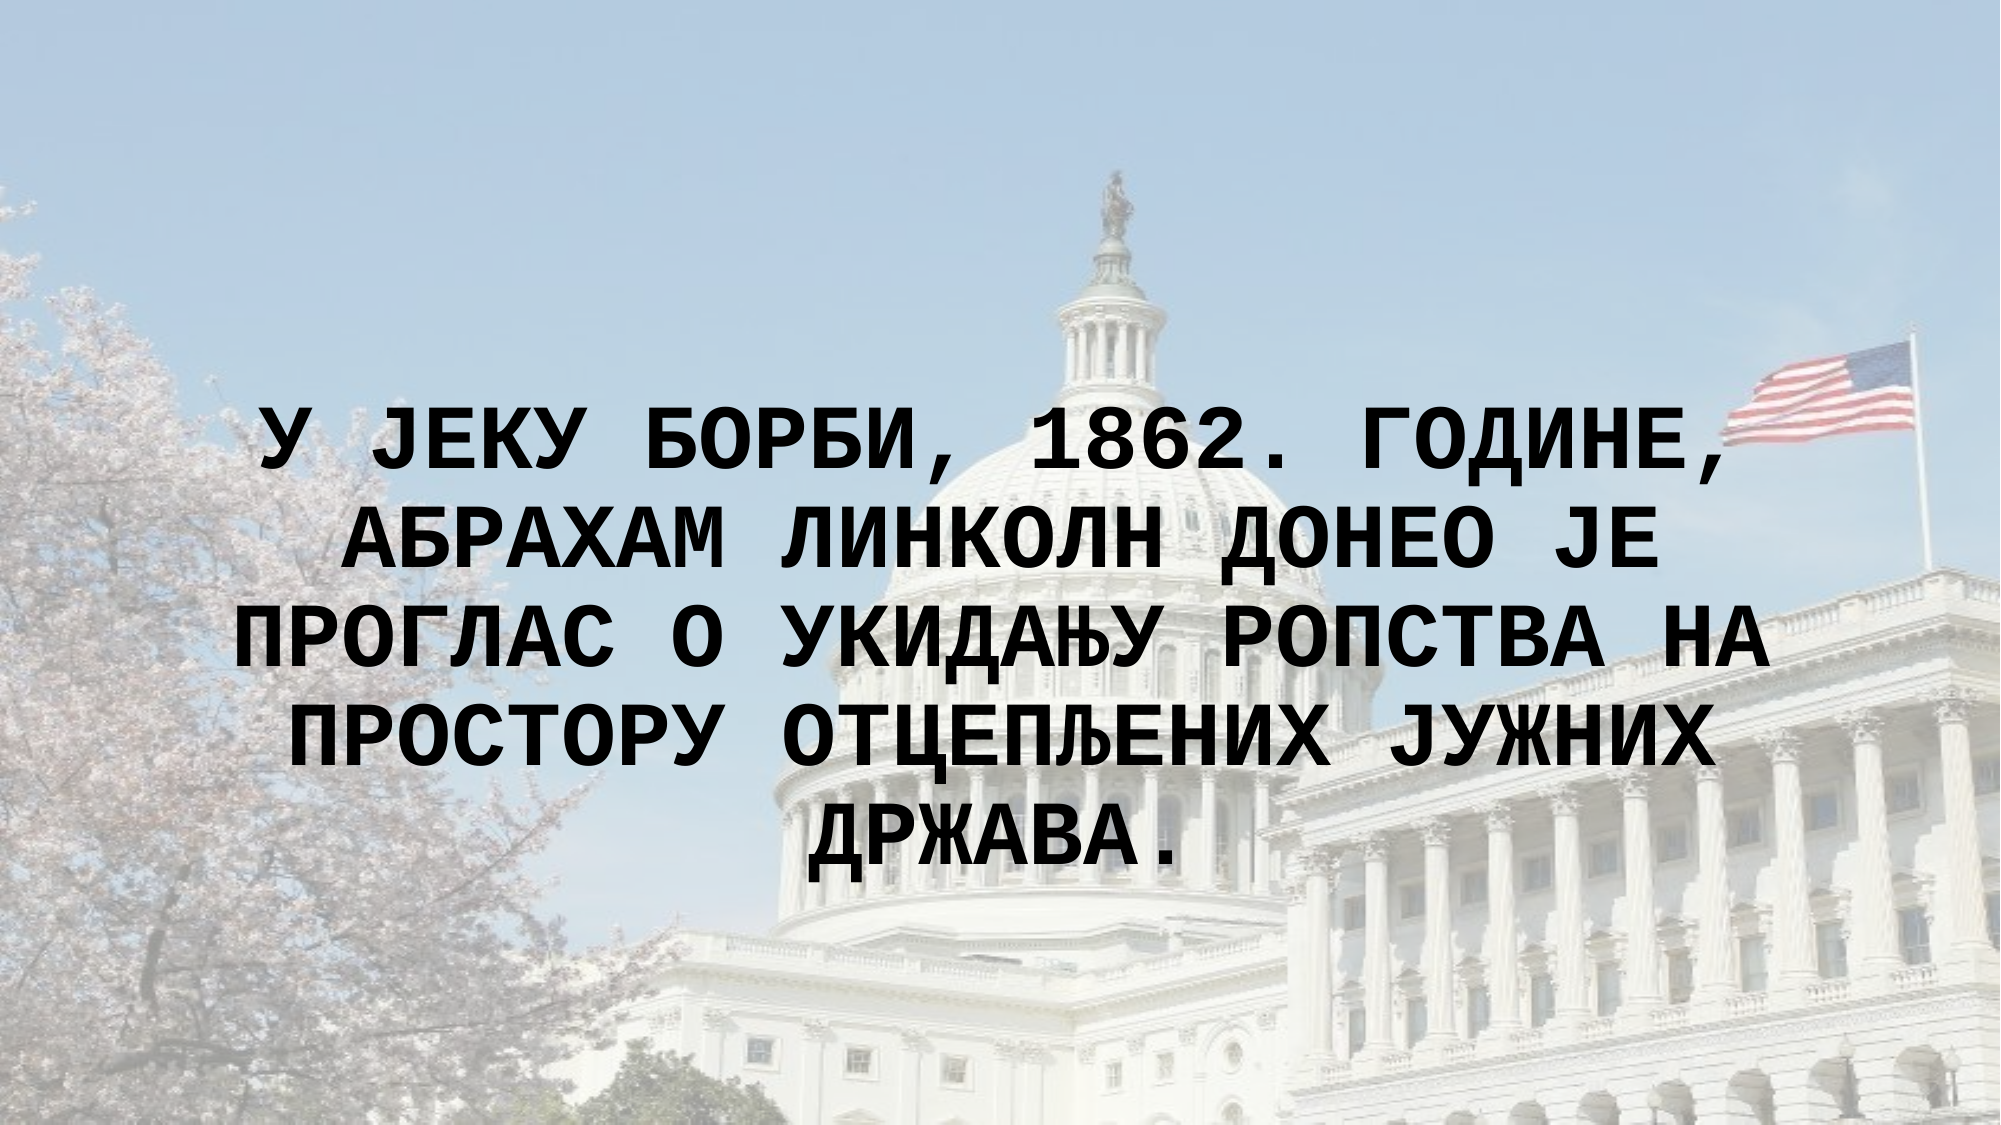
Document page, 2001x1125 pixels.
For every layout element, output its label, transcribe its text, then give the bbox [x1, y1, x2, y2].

title У ЈЕКУ БОРБИ, 1862. ГОДИНЕ, АБРАХАМ ЛИНКОЛН ДОНЕО ЈЕ ПРОГЛАС О УКИДАЊУ РОПСТВА НА ПРОСТОРУ ОТЦЕПЉЕНИХ ЈУЖНИХ ДРЖАВА. [109, 271, 1893, 1003]
